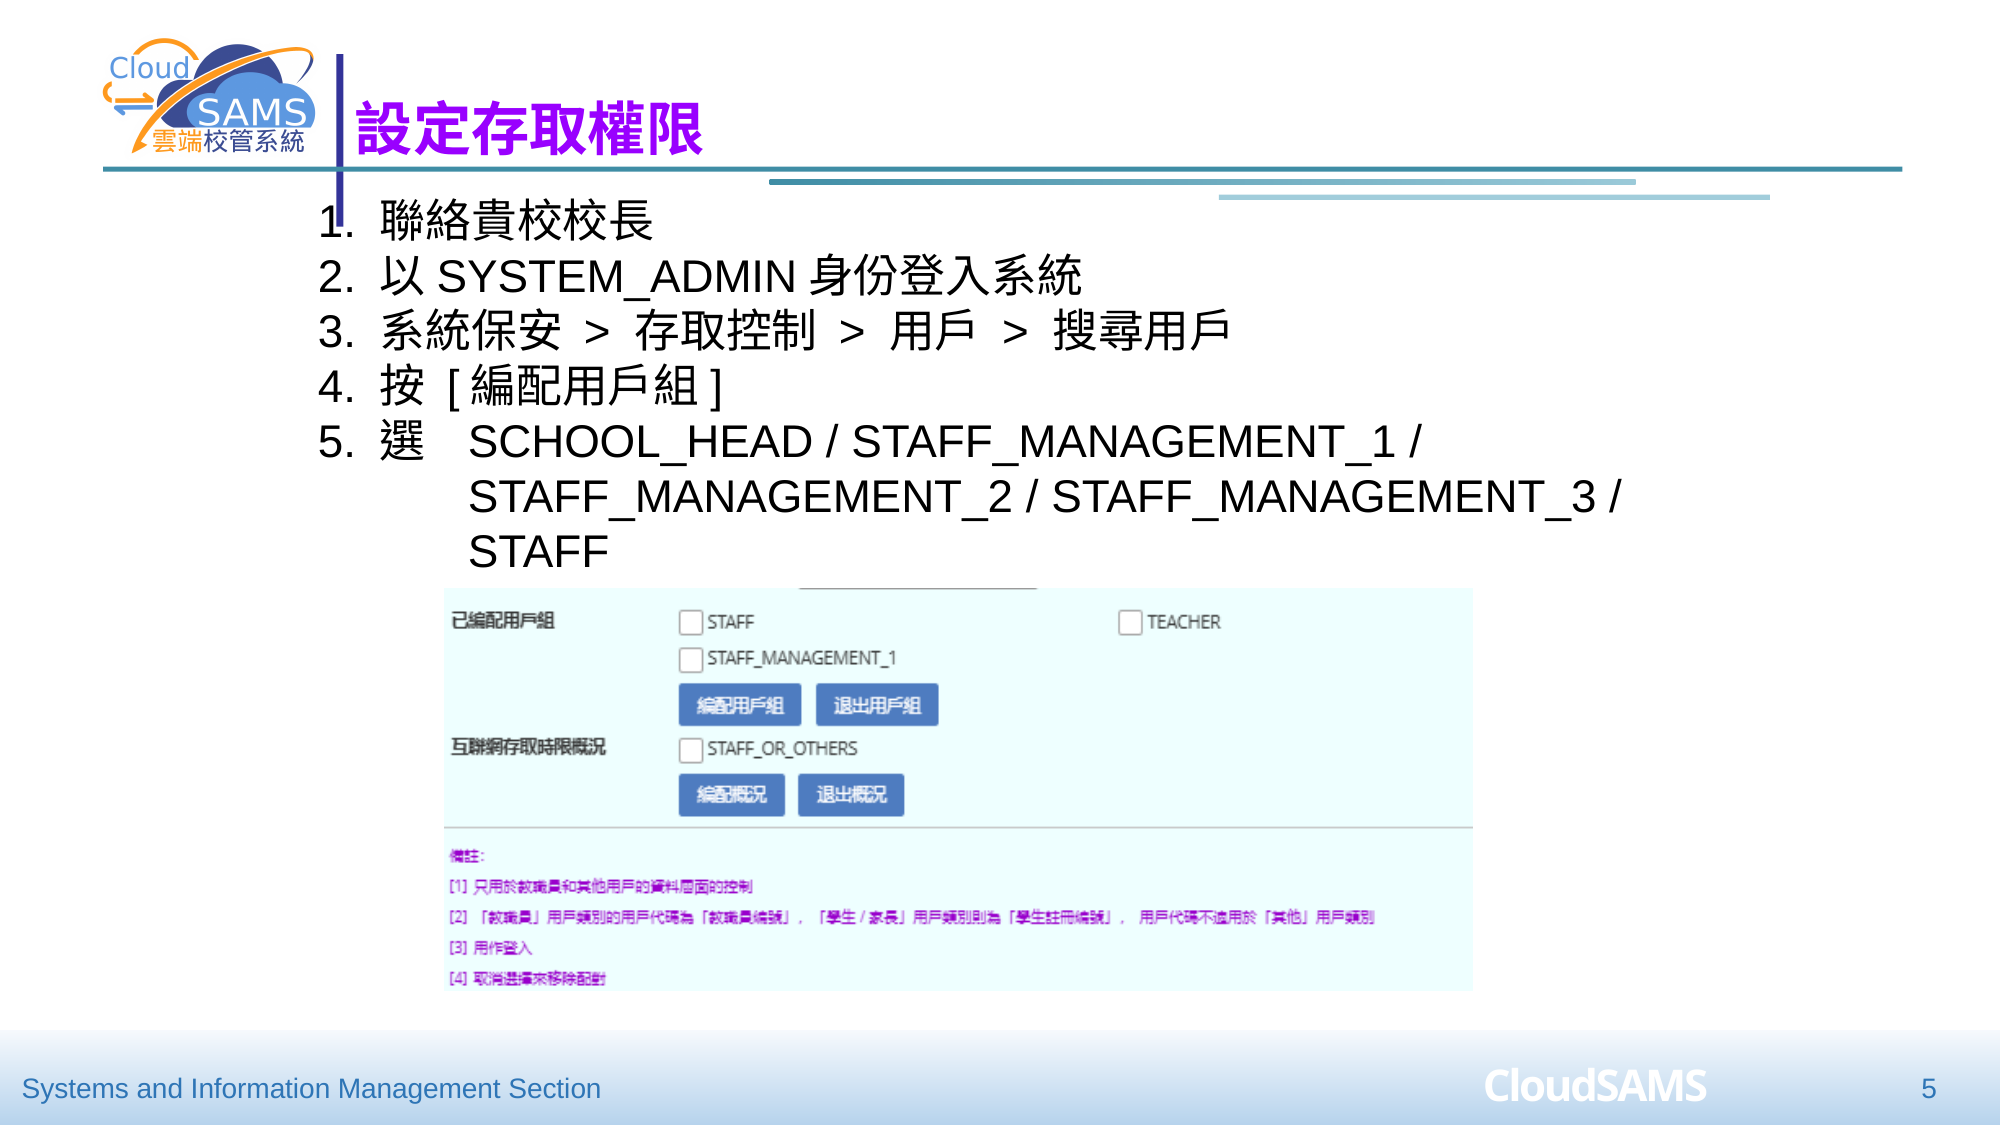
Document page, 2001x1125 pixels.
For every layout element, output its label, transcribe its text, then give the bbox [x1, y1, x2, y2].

picture [444, 588, 1473, 991]
picture [87, 7, 349, 175]
title 設定存取權限 [340, 44, 1907, 170]
slide_number 5 [1755, 1063, 1952, 1125]
text_box 1. 聯絡貴校校長 2. 以SYSTEM_ADMIN身份登入系統 3. 系統保安 > 存取控制 > 用戶 > 搜尋用戶 4. 按 [編配用戶組] 5. 選 SCHOOL_HEAD / STAFF_MANAGEMENT_1 / STAFF_MANAGEMENT_2 / STAFF_MANAGEMENT_3 / STAFF [303, 184, 1745, 585]
